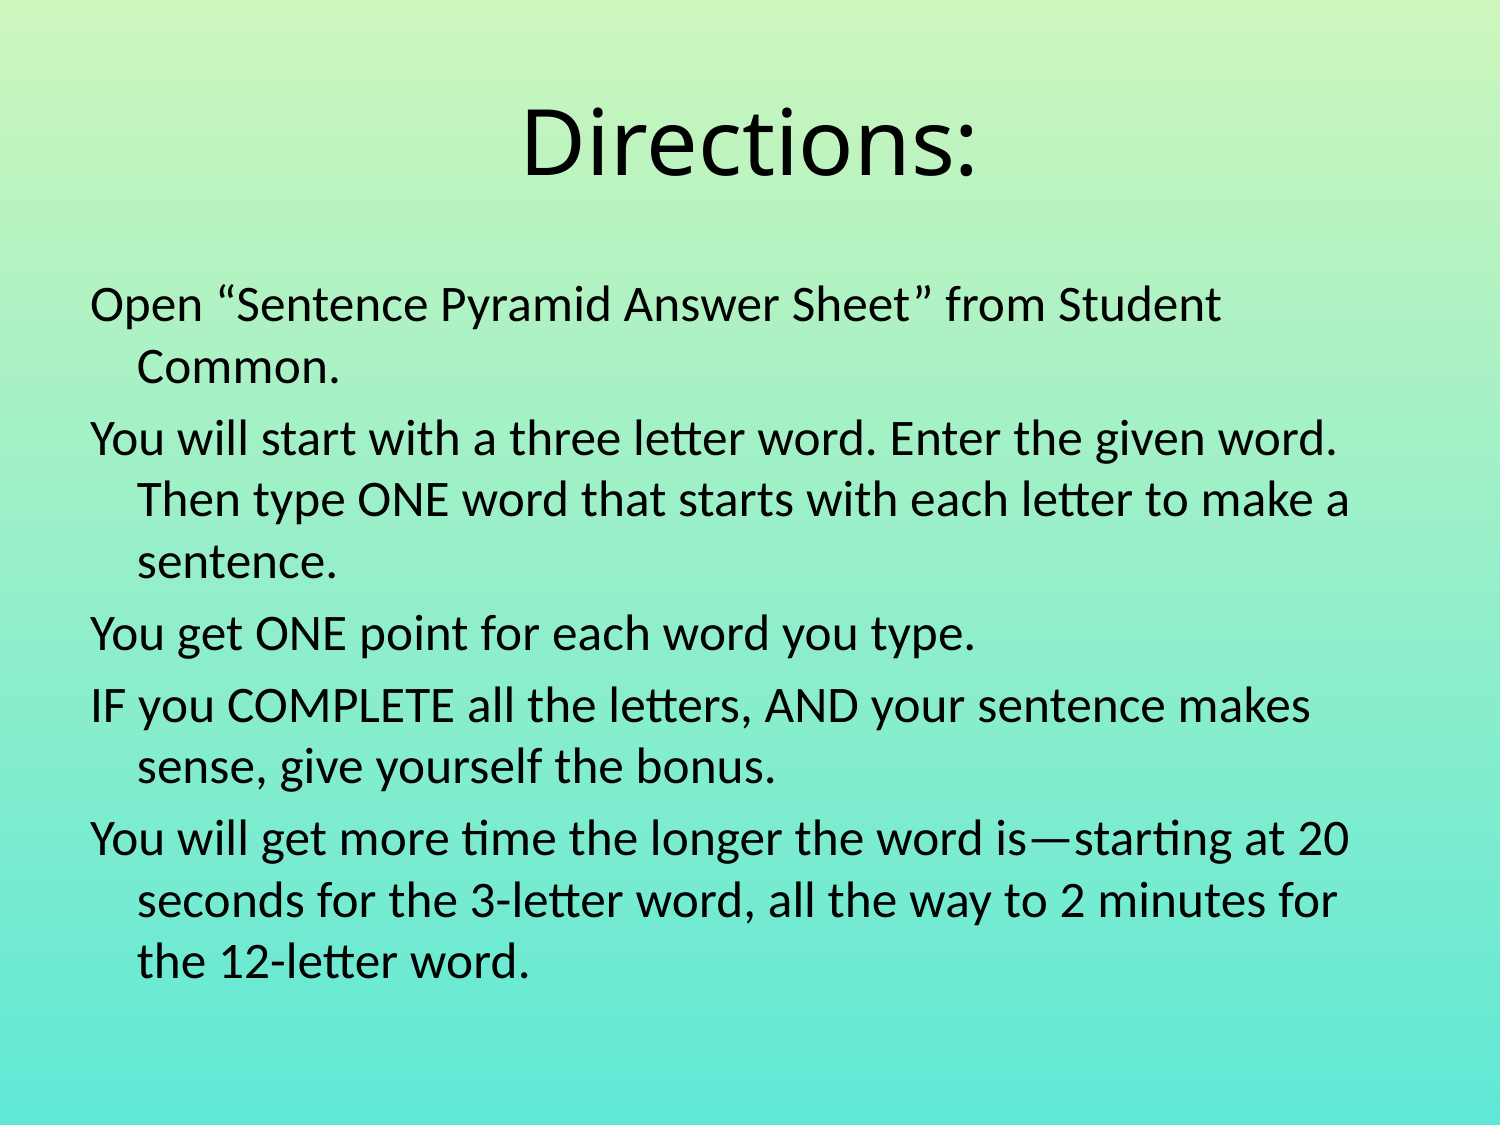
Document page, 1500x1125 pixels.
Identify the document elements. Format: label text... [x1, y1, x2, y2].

list Open “Sentence Pyramid Answer Sheet” from Student Common. You will start with a three letter word. Enter the given word. Then type ONE word that starts with each letter to make a sentence. You get ONE point for each word you type. IF you COMPLETE all the letters, AND your sentence makes sense, give yourself the bonus. You will get more time the longer the word is—starting at 20 seconds for the 3-letter word, all the way to 2 minutes for the 12-letter word. [75, 262, 1425, 1005]
title Directions: [75, 45, 1425, 233]
